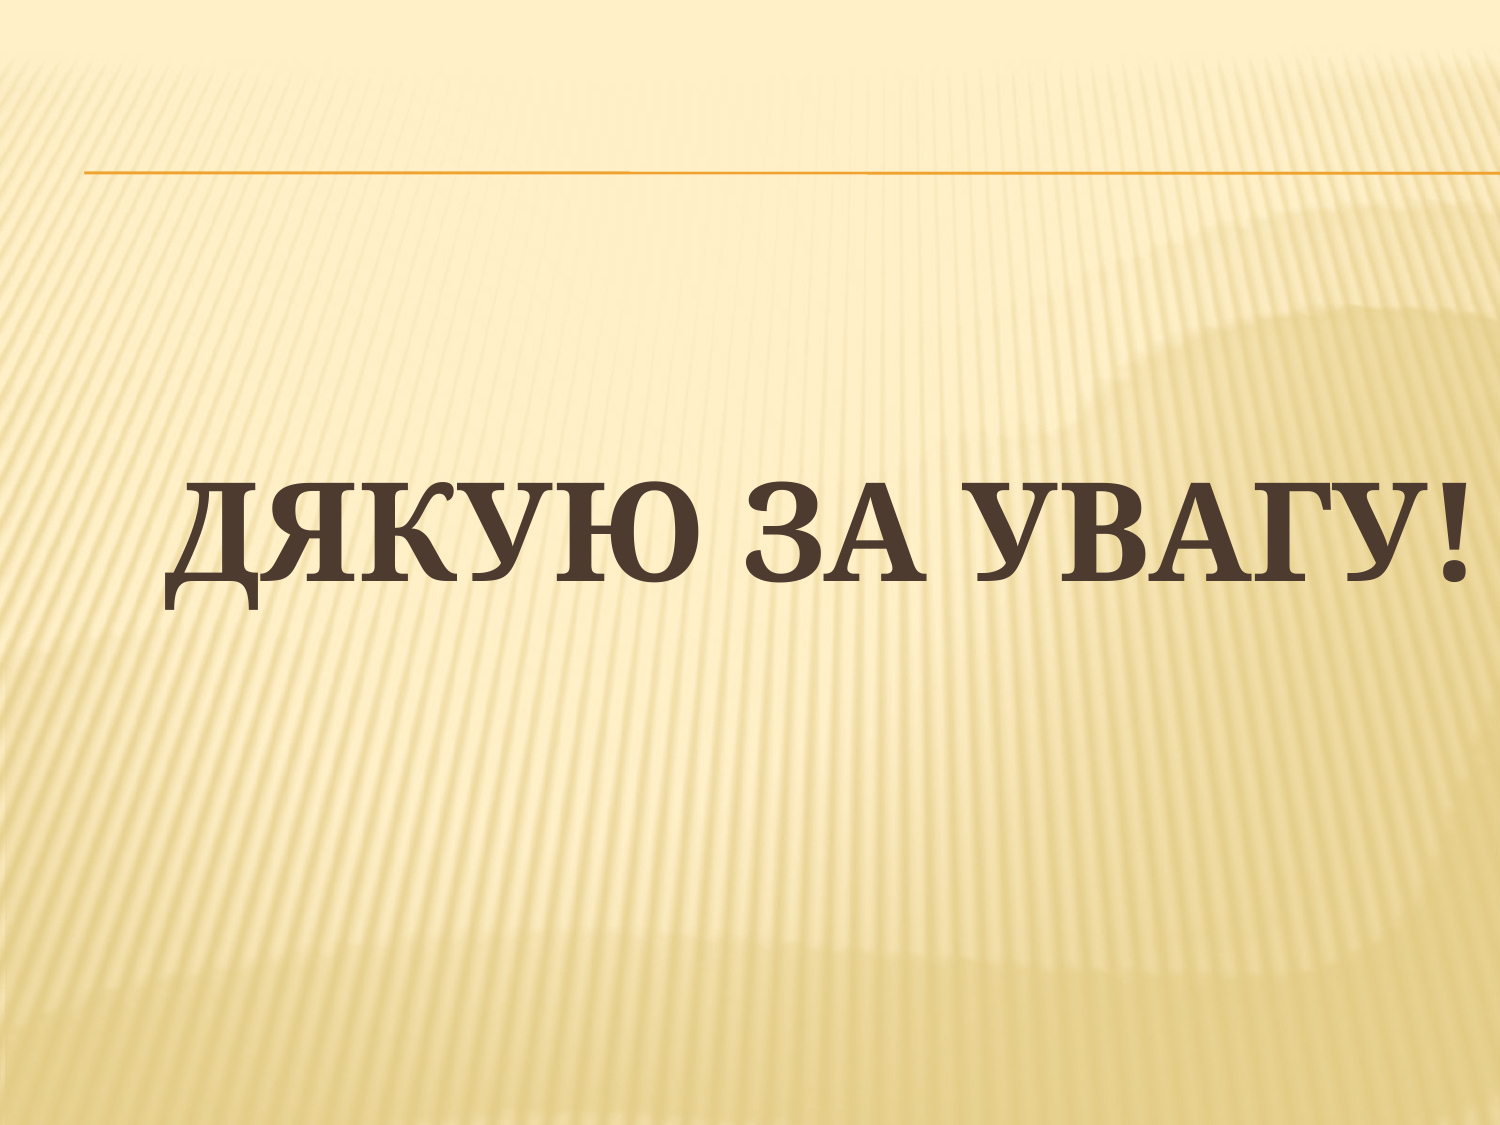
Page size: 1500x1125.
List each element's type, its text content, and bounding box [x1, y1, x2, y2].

title Дякую за увагу! [150, 432, 1500, 621]
